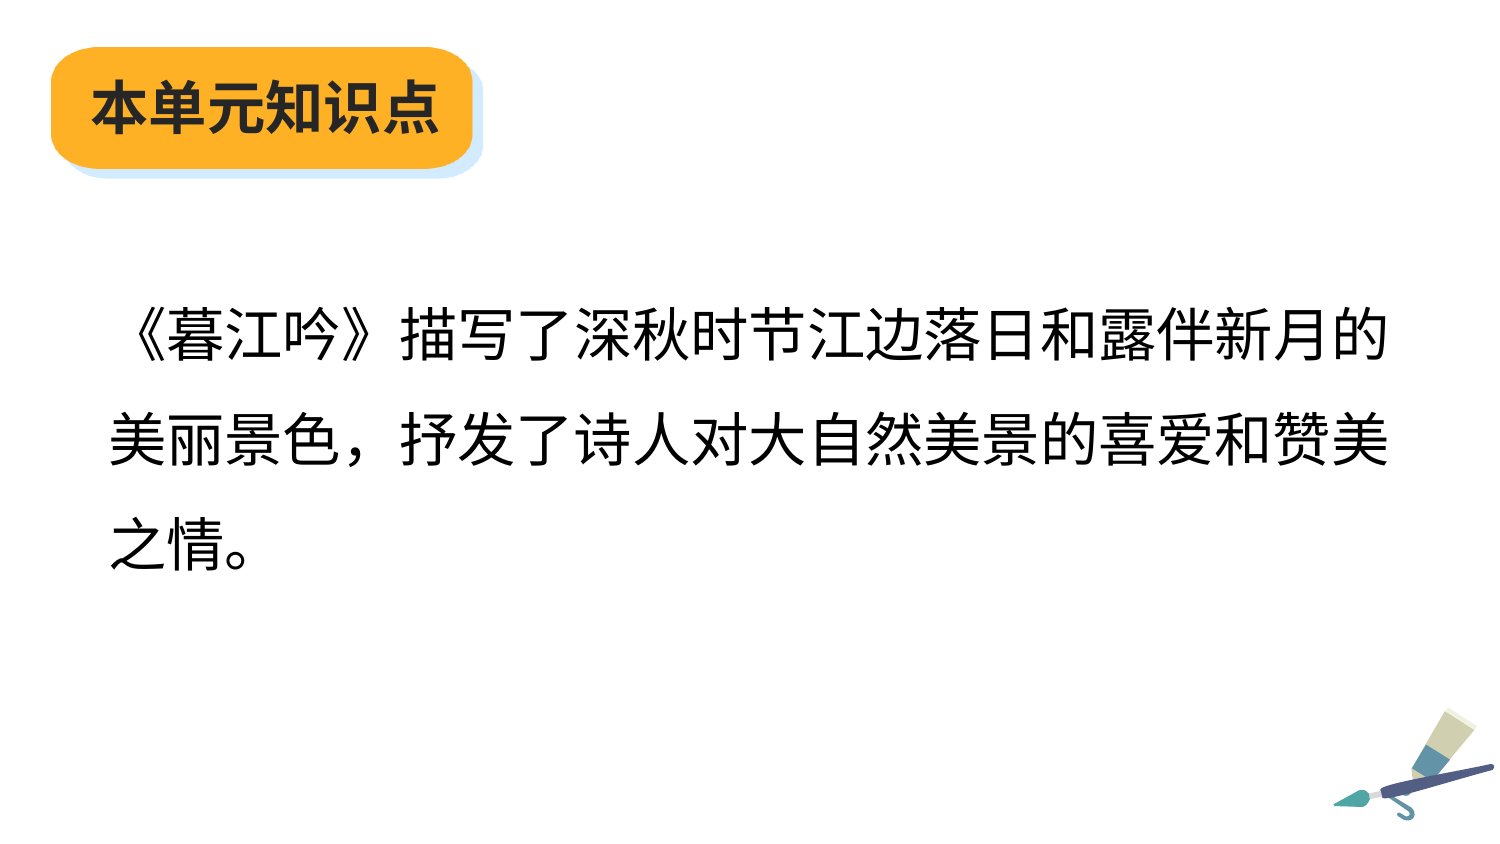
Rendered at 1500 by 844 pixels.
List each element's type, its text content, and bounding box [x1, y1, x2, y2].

picture [51, 47, 483, 179]
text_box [1358, 708, 1481, 844]
text_box 《暮江吟》描写了深秋时节江边落日和露伴新月的美丽景色，抒发了诗人对大自然美景的喜爱和赞美之情。 [96, 257, 1403, 584]
